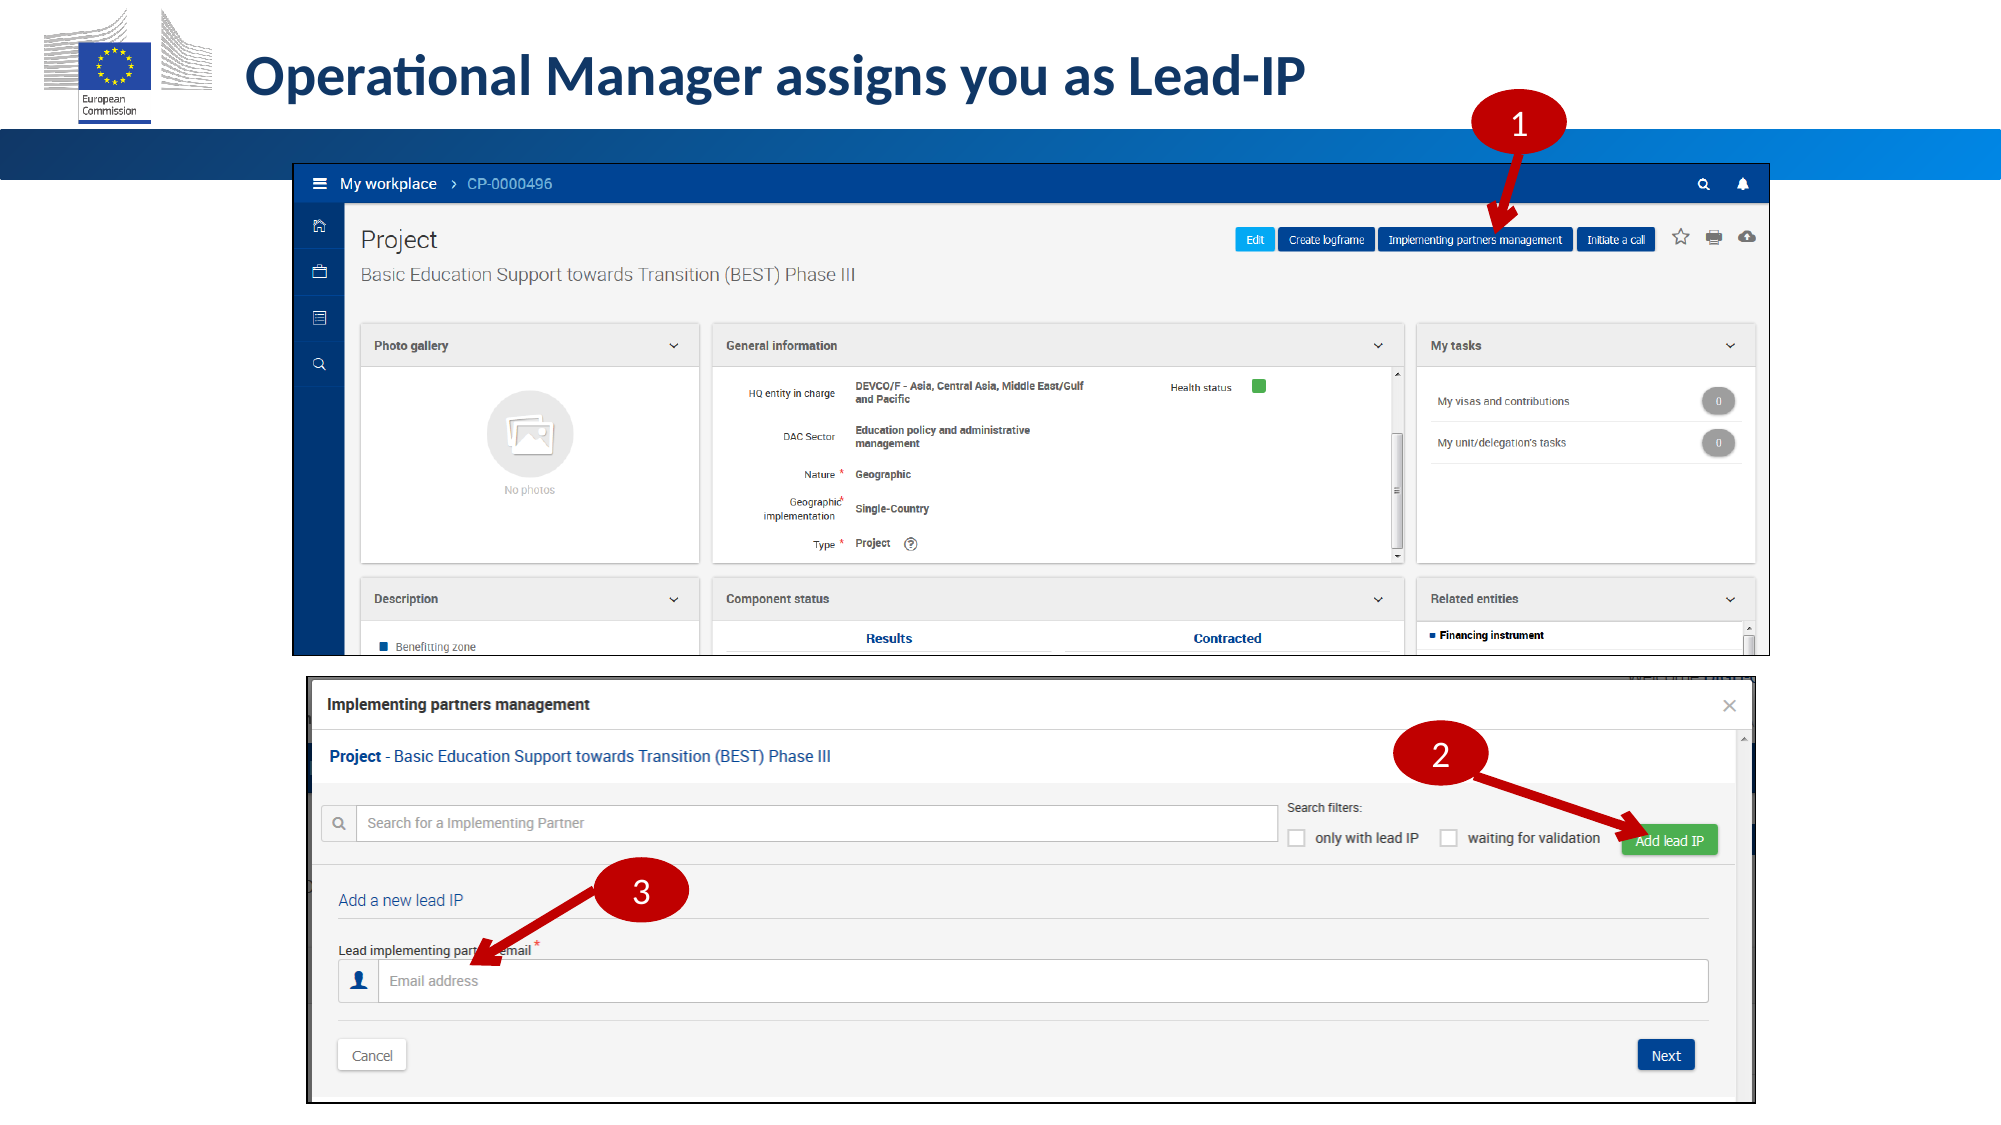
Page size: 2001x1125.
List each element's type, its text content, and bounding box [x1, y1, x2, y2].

picture [293, 164, 1769, 655]
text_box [1494, 153, 1520, 235]
title Operational Manager assigns you as Lead-IP [230, 0, 2000, 154]
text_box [469, 889, 595, 966]
text_box 1 [1471, 89, 1567, 155]
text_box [1474, 775, 1649, 835]
picture [44, 8, 212, 124]
picture [307, 677, 1755, 1103]
